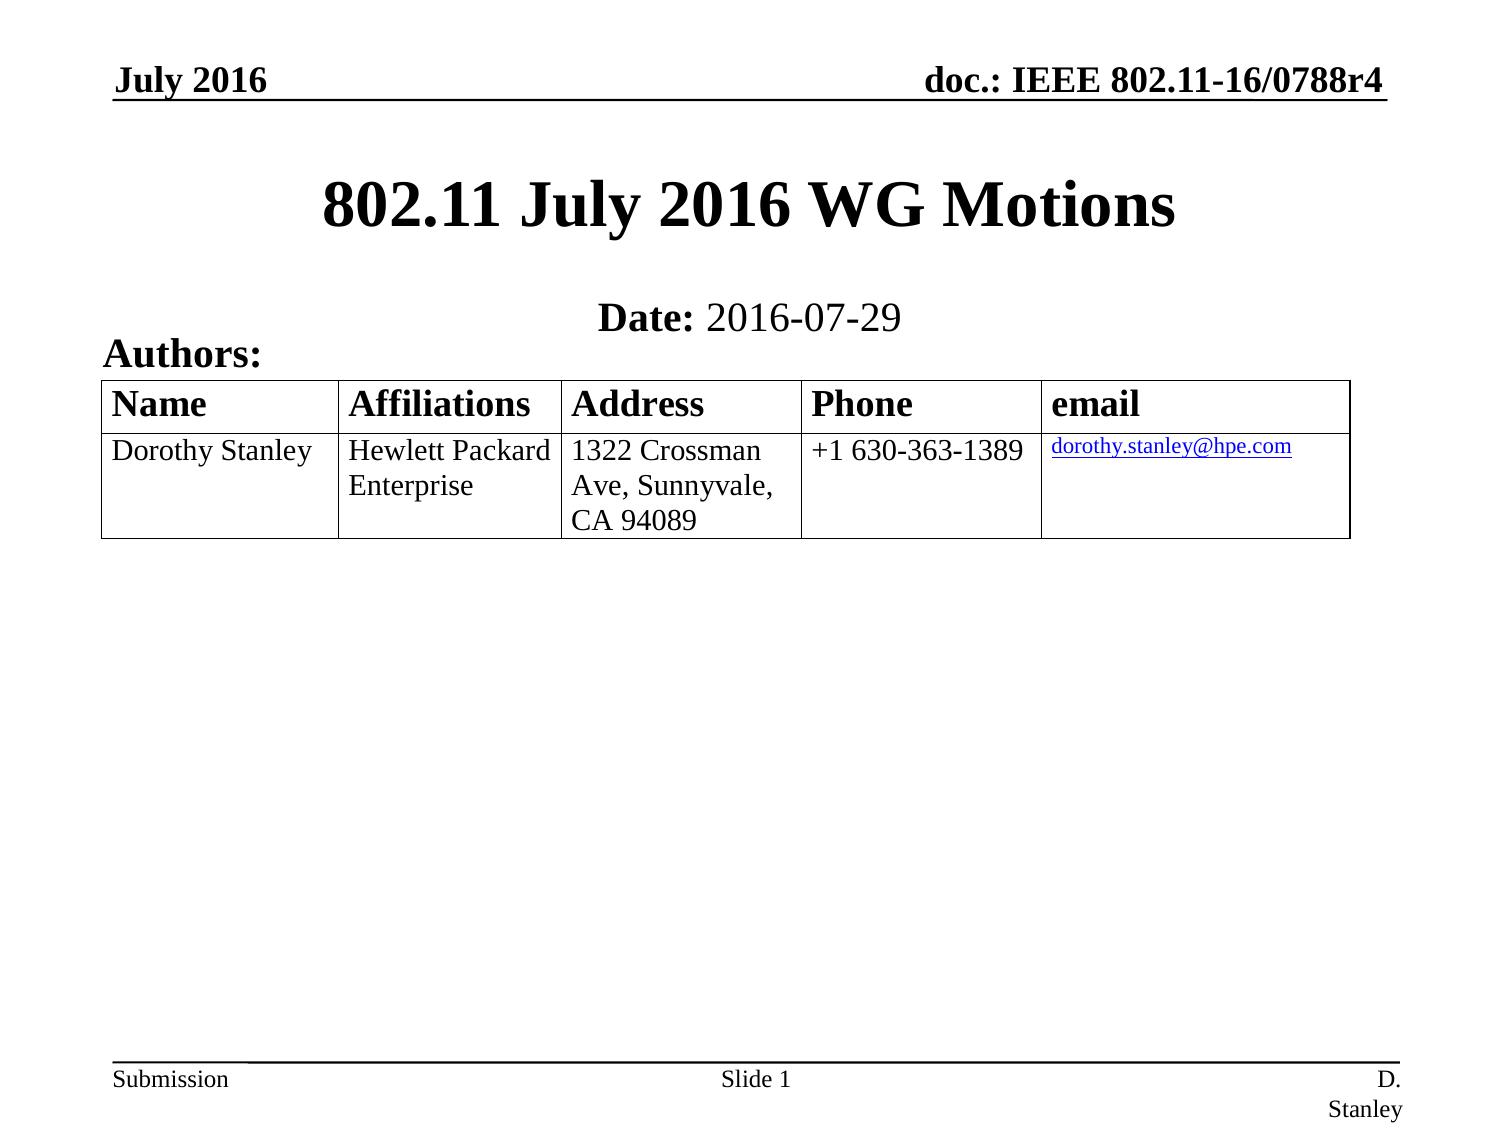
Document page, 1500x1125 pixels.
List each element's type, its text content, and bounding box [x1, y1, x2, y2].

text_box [86, 379, 1368, 803]
title 802.11 July 2016 WG Motions [112, 112, 1388, 287]
footer D. Stanley, HP Enterprise [1324, 1061, 1402, 1093]
text_box Authors: [87, 318, 325, 378]
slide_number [114, 54, 374, 101]
list Date: 2016-07-29 [112, 287, 1388, 350]
slide_number Slide 1 [712, 1061, 800, 1093]
